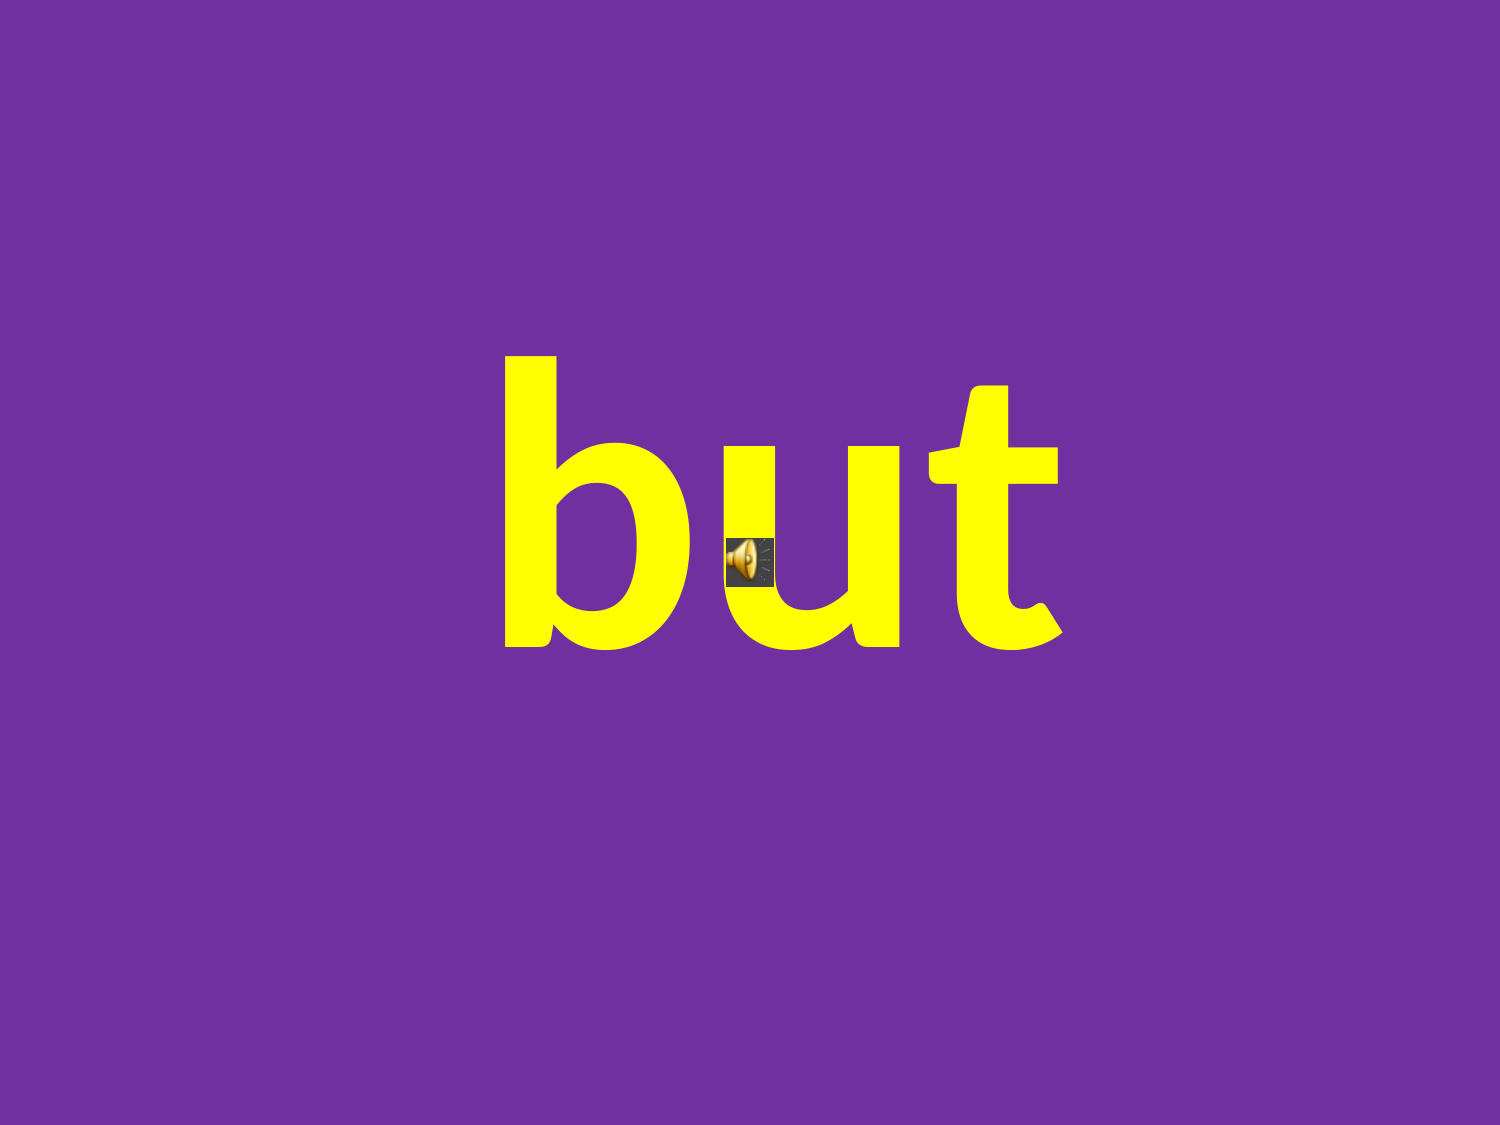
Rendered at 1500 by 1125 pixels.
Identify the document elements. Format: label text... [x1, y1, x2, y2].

text_box but [99, 224, 1450, 738]
picture [724, 537, 776, 588]
